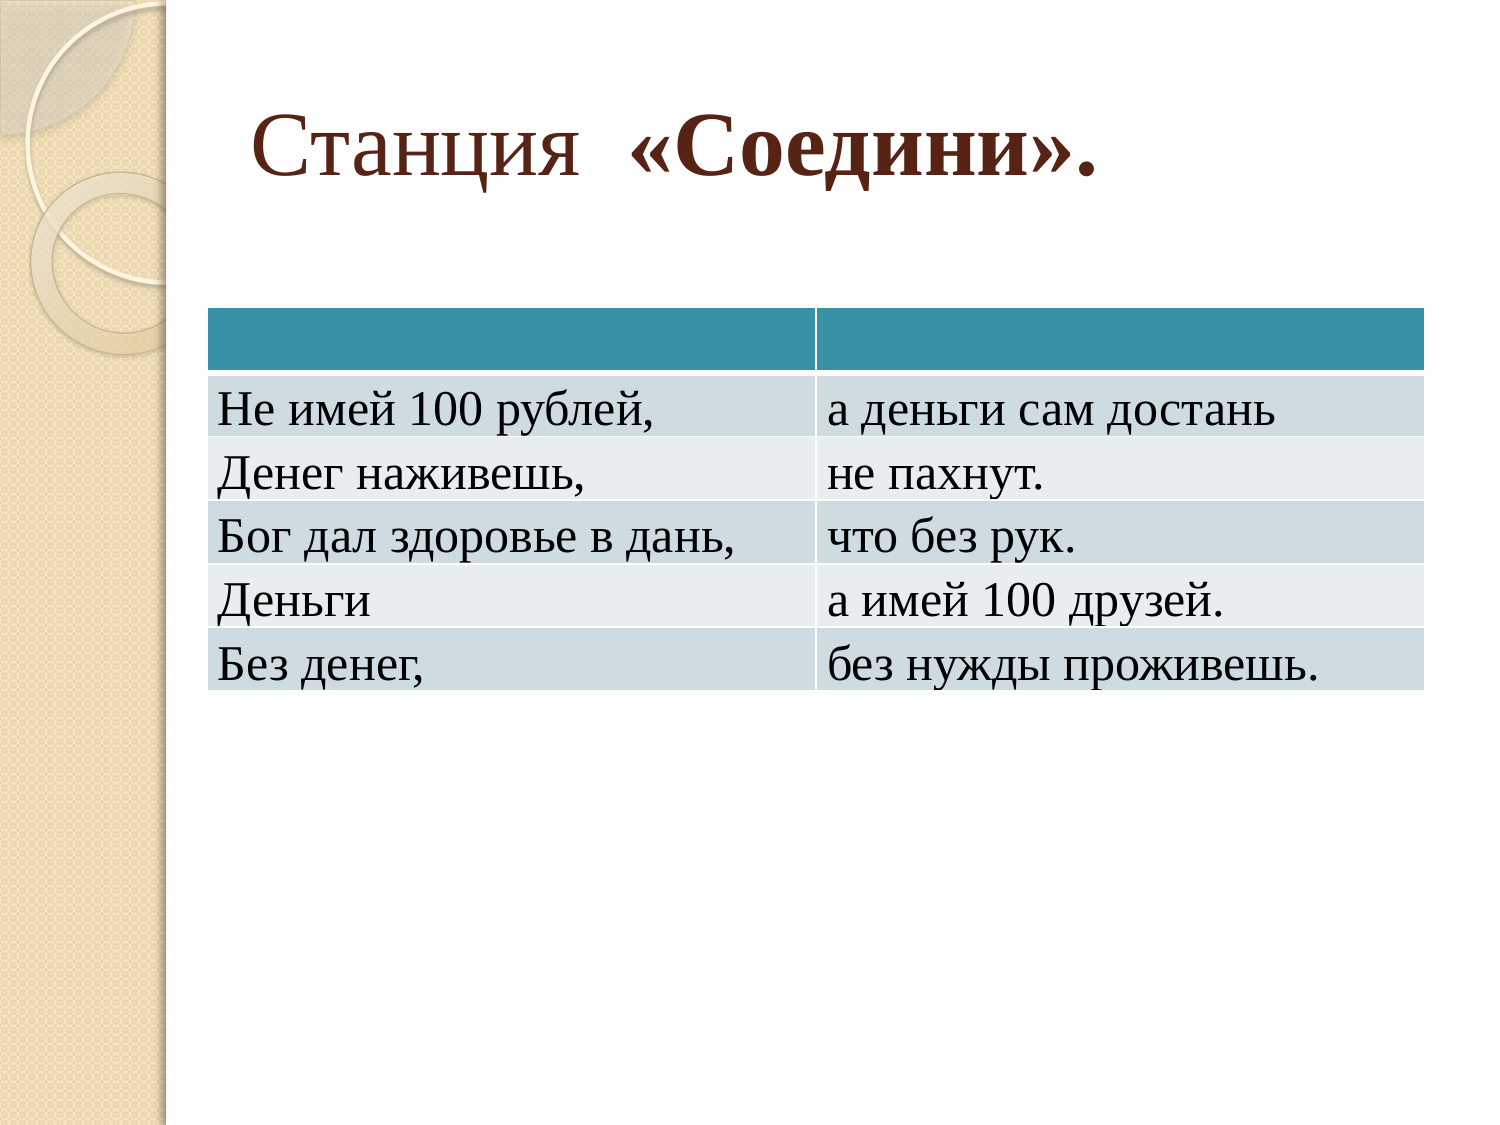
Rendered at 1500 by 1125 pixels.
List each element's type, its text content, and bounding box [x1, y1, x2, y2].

table_cell что без рук. [817, 501, 1424, 563]
table_cell а имей 100 друзей. [817, 565, 1424, 626]
table_cell Без денег, [208, 628, 815, 690]
table_cell Бог дал здоровье в дань, [208, 501, 815, 563]
table_header [208, 308, 815, 370]
table_cell Денег наживешь, [208, 437, 815, 499]
table_cell без нужды проживешь. [817, 628, 1424, 690]
table_header [817, 308, 1424, 370]
table_cell Деньги [208, 565, 815, 626]
title Станция «Соедини». [235, 45, 1466, 233]
table_cell а деньги сам достань [817, 376, 1424, 436]
table_cell Не имей 100 рублей, [208, 376, 815, 436]
table_cell не пахнут. [817, 437, 1424, 499]
